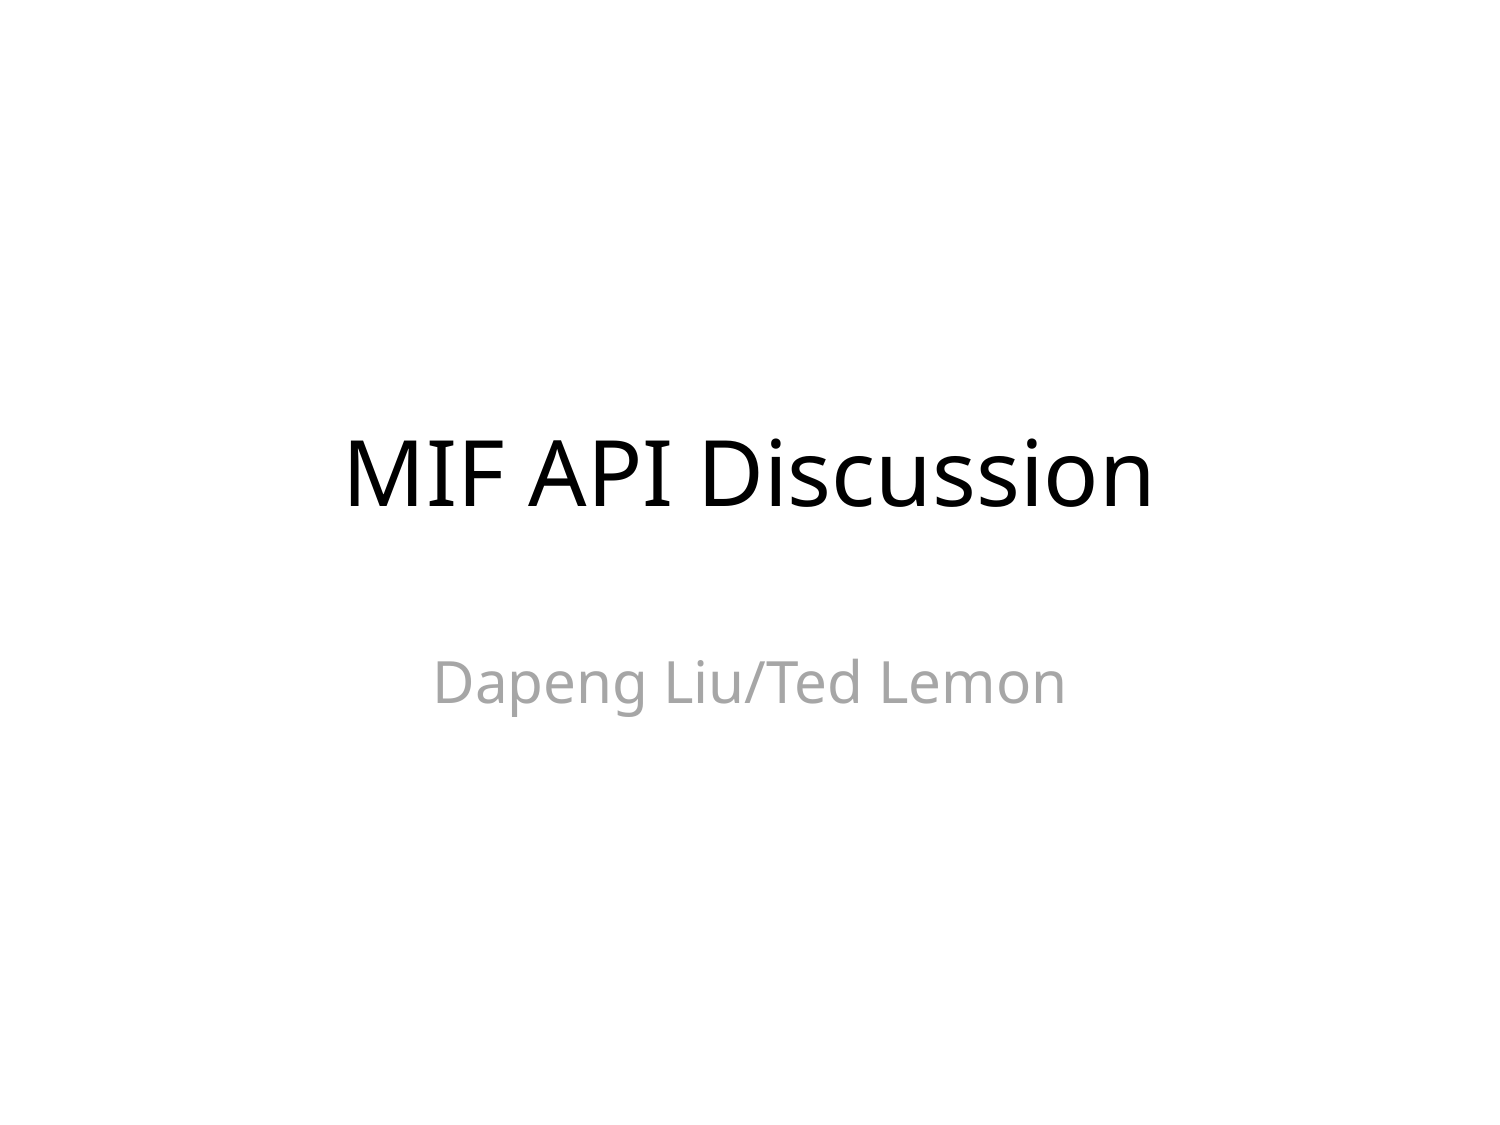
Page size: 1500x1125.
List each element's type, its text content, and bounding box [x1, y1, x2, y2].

subtitle Dapeng Liu/Ted Lemon [225, 637, 1275, 925]
title MIF API Discussion [112, 349, 1388, 591]
